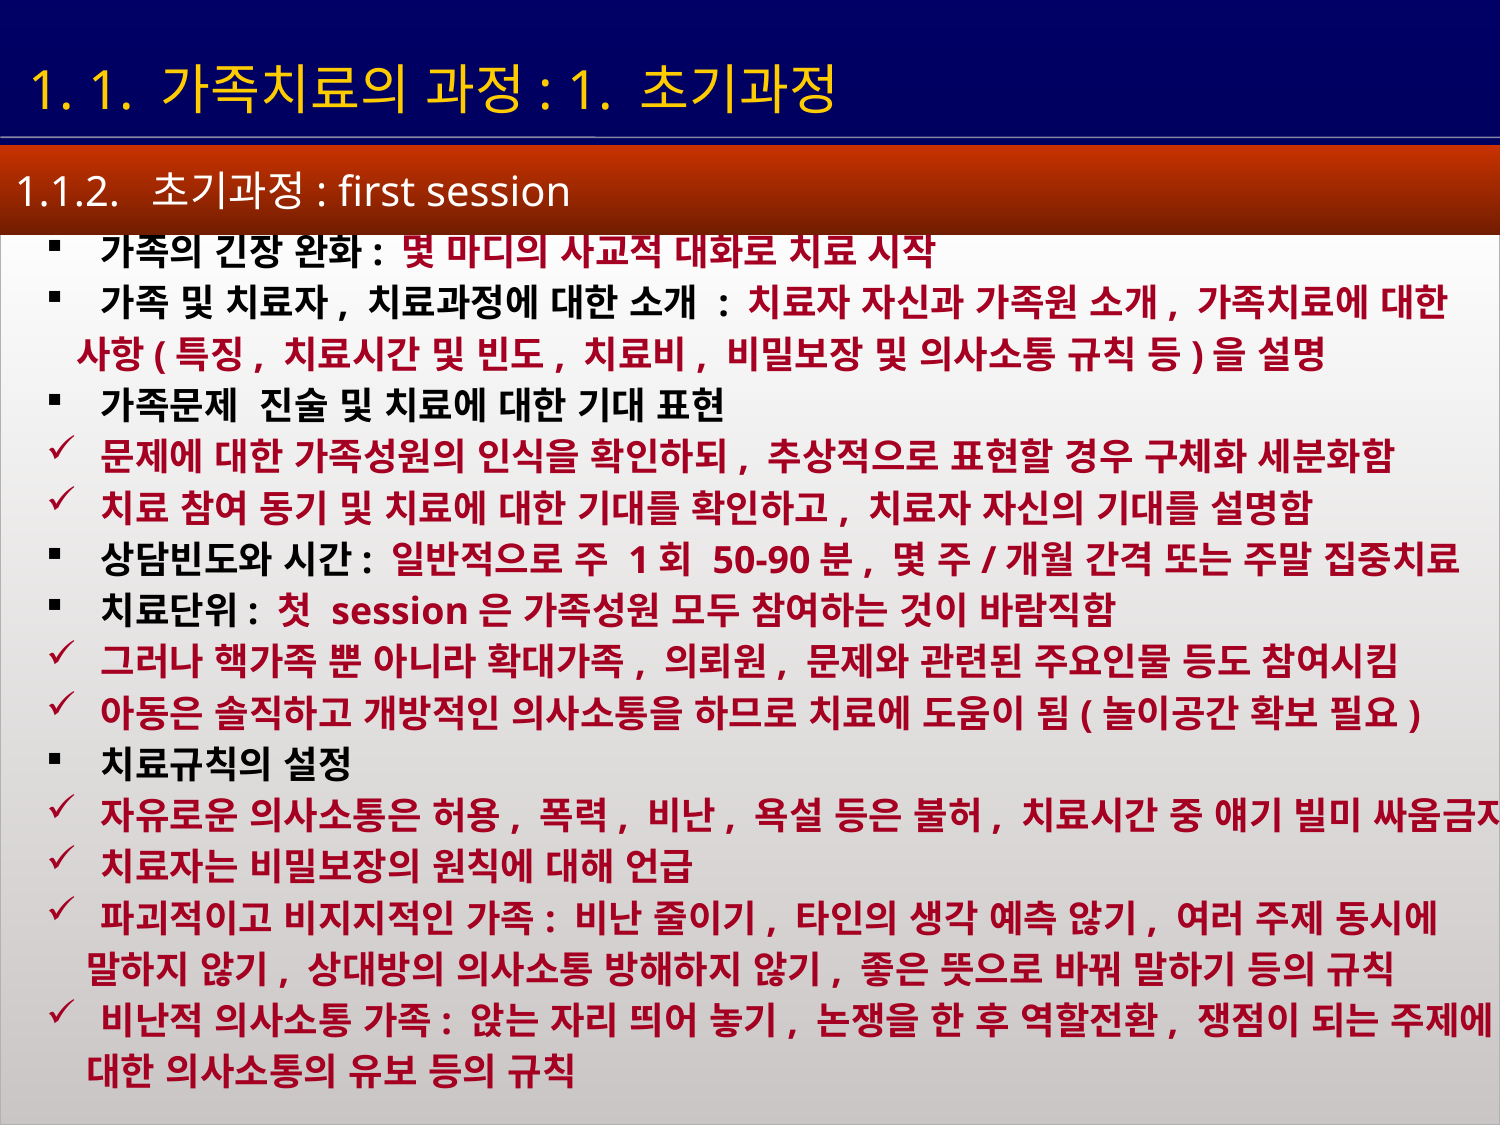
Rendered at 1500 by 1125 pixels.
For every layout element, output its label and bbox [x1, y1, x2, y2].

text_box [0, 47, 1500, 1125]
